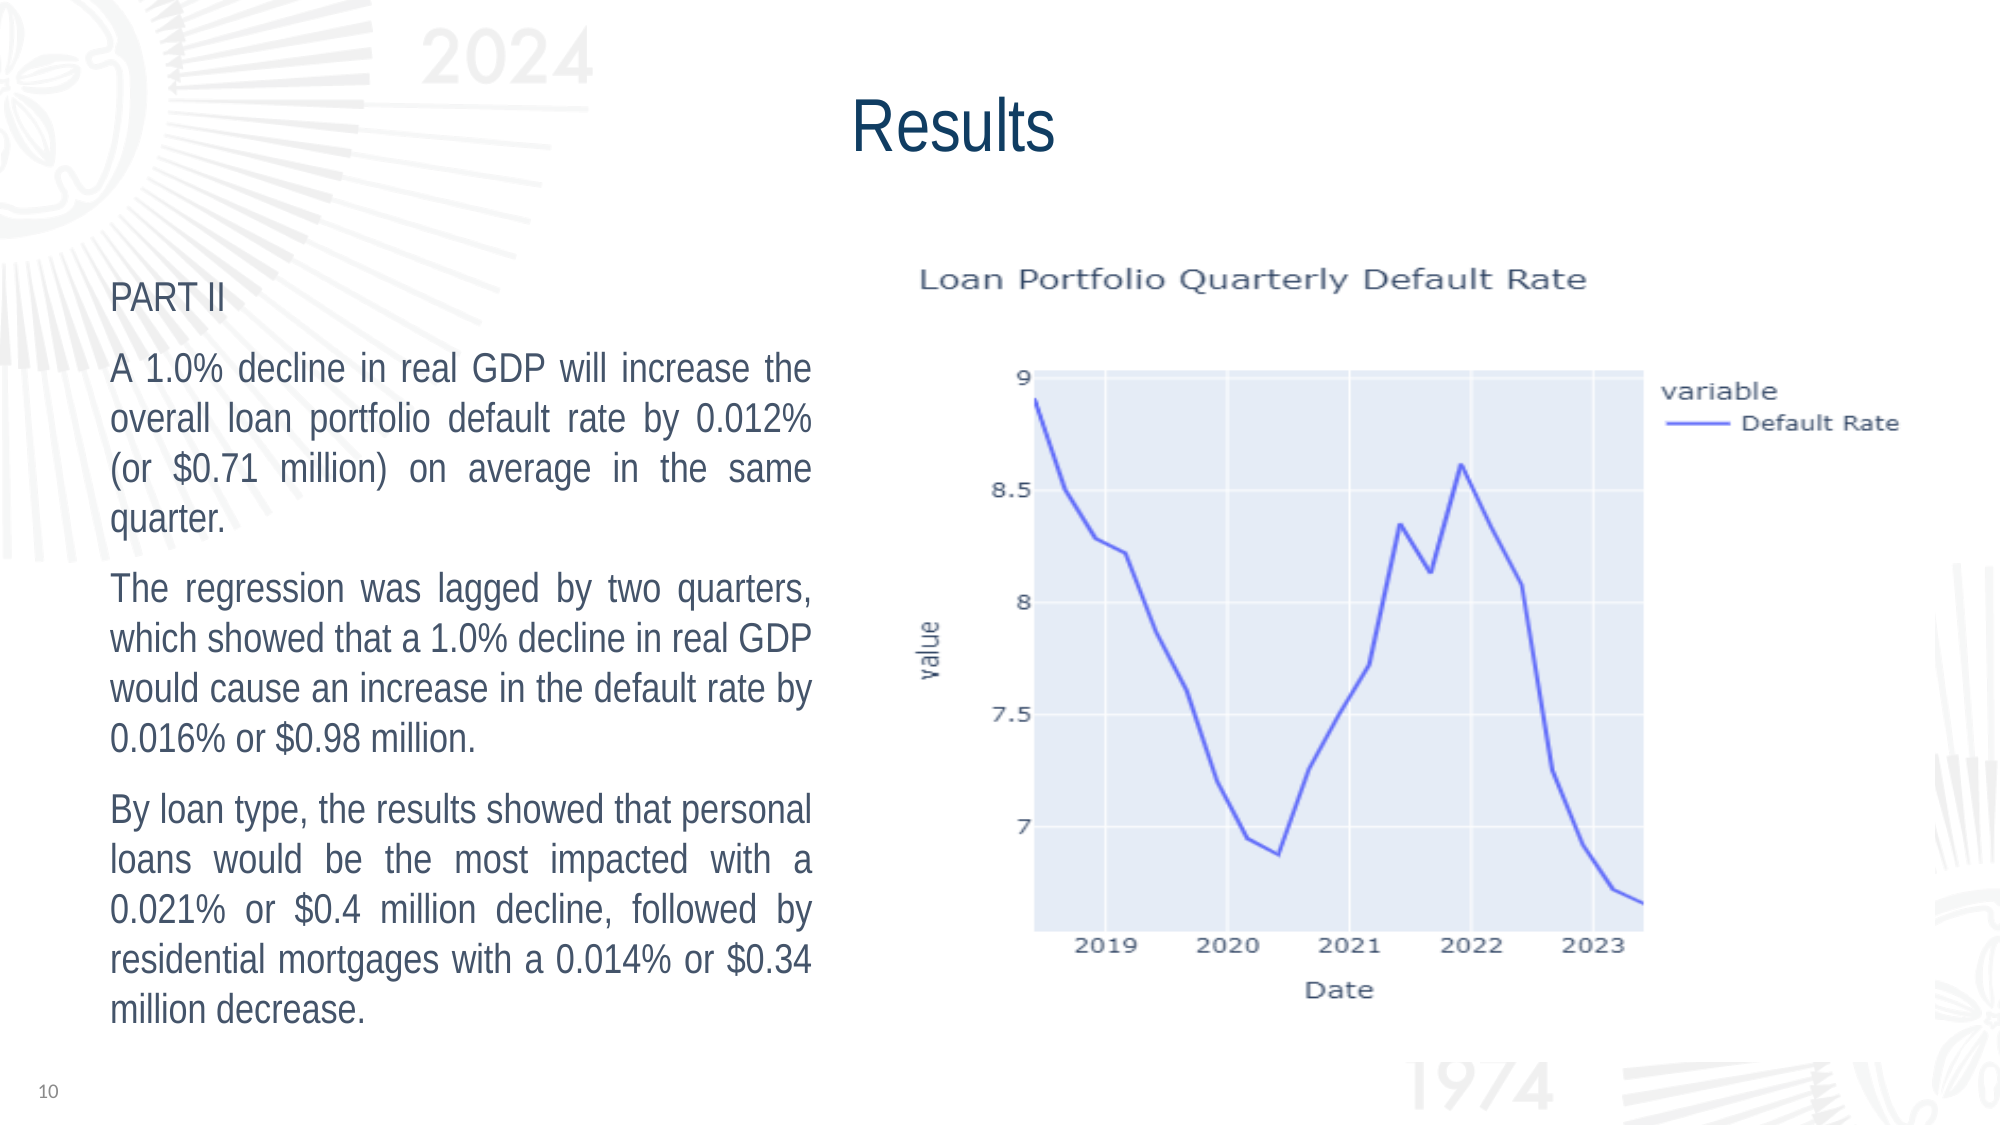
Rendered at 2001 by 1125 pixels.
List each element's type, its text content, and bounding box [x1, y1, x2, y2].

text_box PART II A 1.0% decline in real GDP will increase the overall loan portfolio default rate by 0.012% (or $0.71 million) on average in the same quarter. The regression was lagged by two quarters, which showed that a 1.0% decline in real GDP would cause an increase in the default rate by 0.016% or $0.98 million. By loan type, the results showed that personal loans would be the most impacted with a 0.021% or $0.4 million decline, followed by residential mortgages with a 0.014% or $0.34 million decrease. [95, 313, 828, 989]
picture [0, 0, 596, 566]
picture [865, 208, 2000, 1125]
text_box Results [133, 68, 1776, 174]
